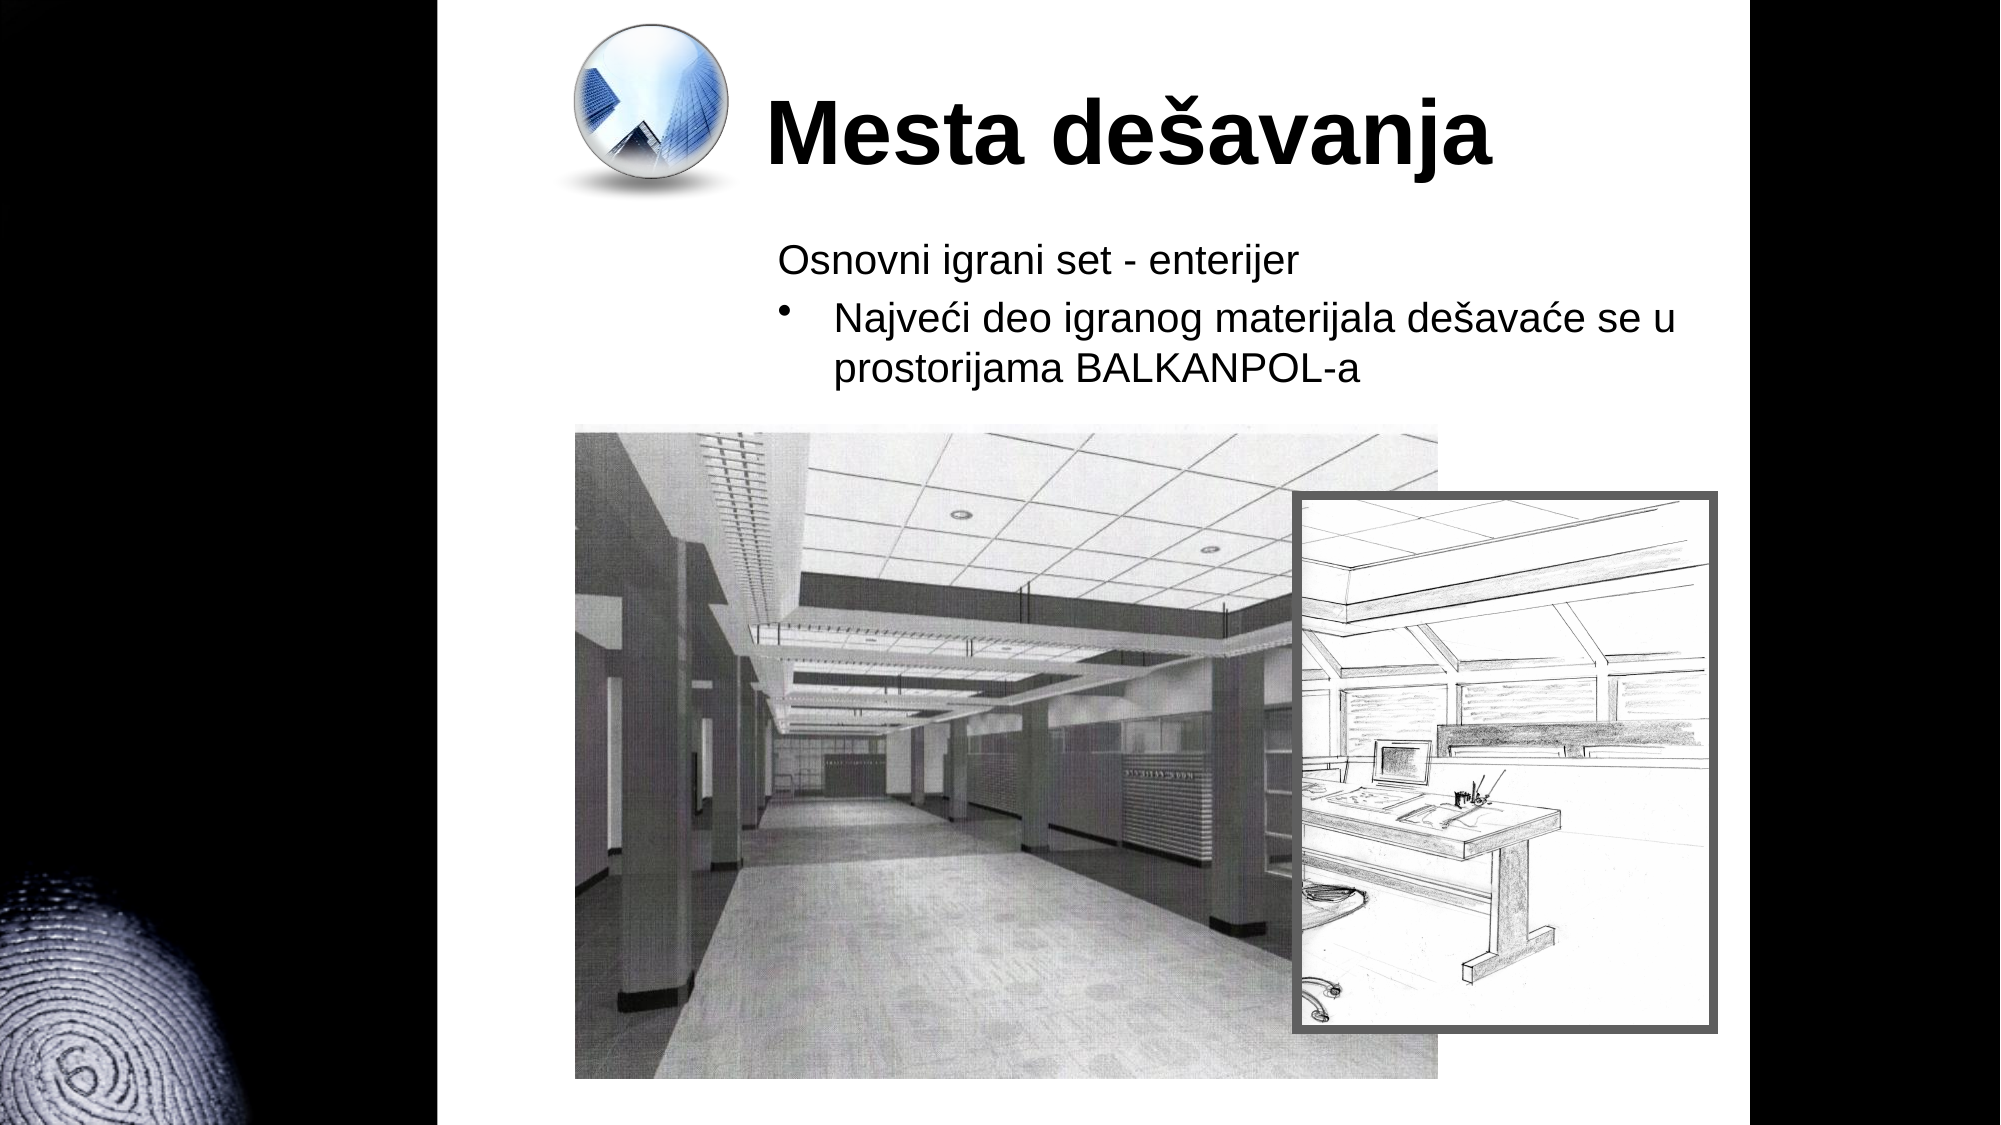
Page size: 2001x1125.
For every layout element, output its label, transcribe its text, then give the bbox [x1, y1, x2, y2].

picture [574, 424, 1710, 1079]
text_box [437, 0, 1750, 1125]
picture [0, 0, 437, 1125]
list Osnovni igrani set - enterijer Najveći deo igranog materijala dešavaće se u prostorijama BALKANPOL-a [762, 224, 1721, 428]
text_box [549, 0, 754, 204]
picture [1750, 0, 2001, 1125]
title Mesta dešavanja [757, 68, 1721, 188]
